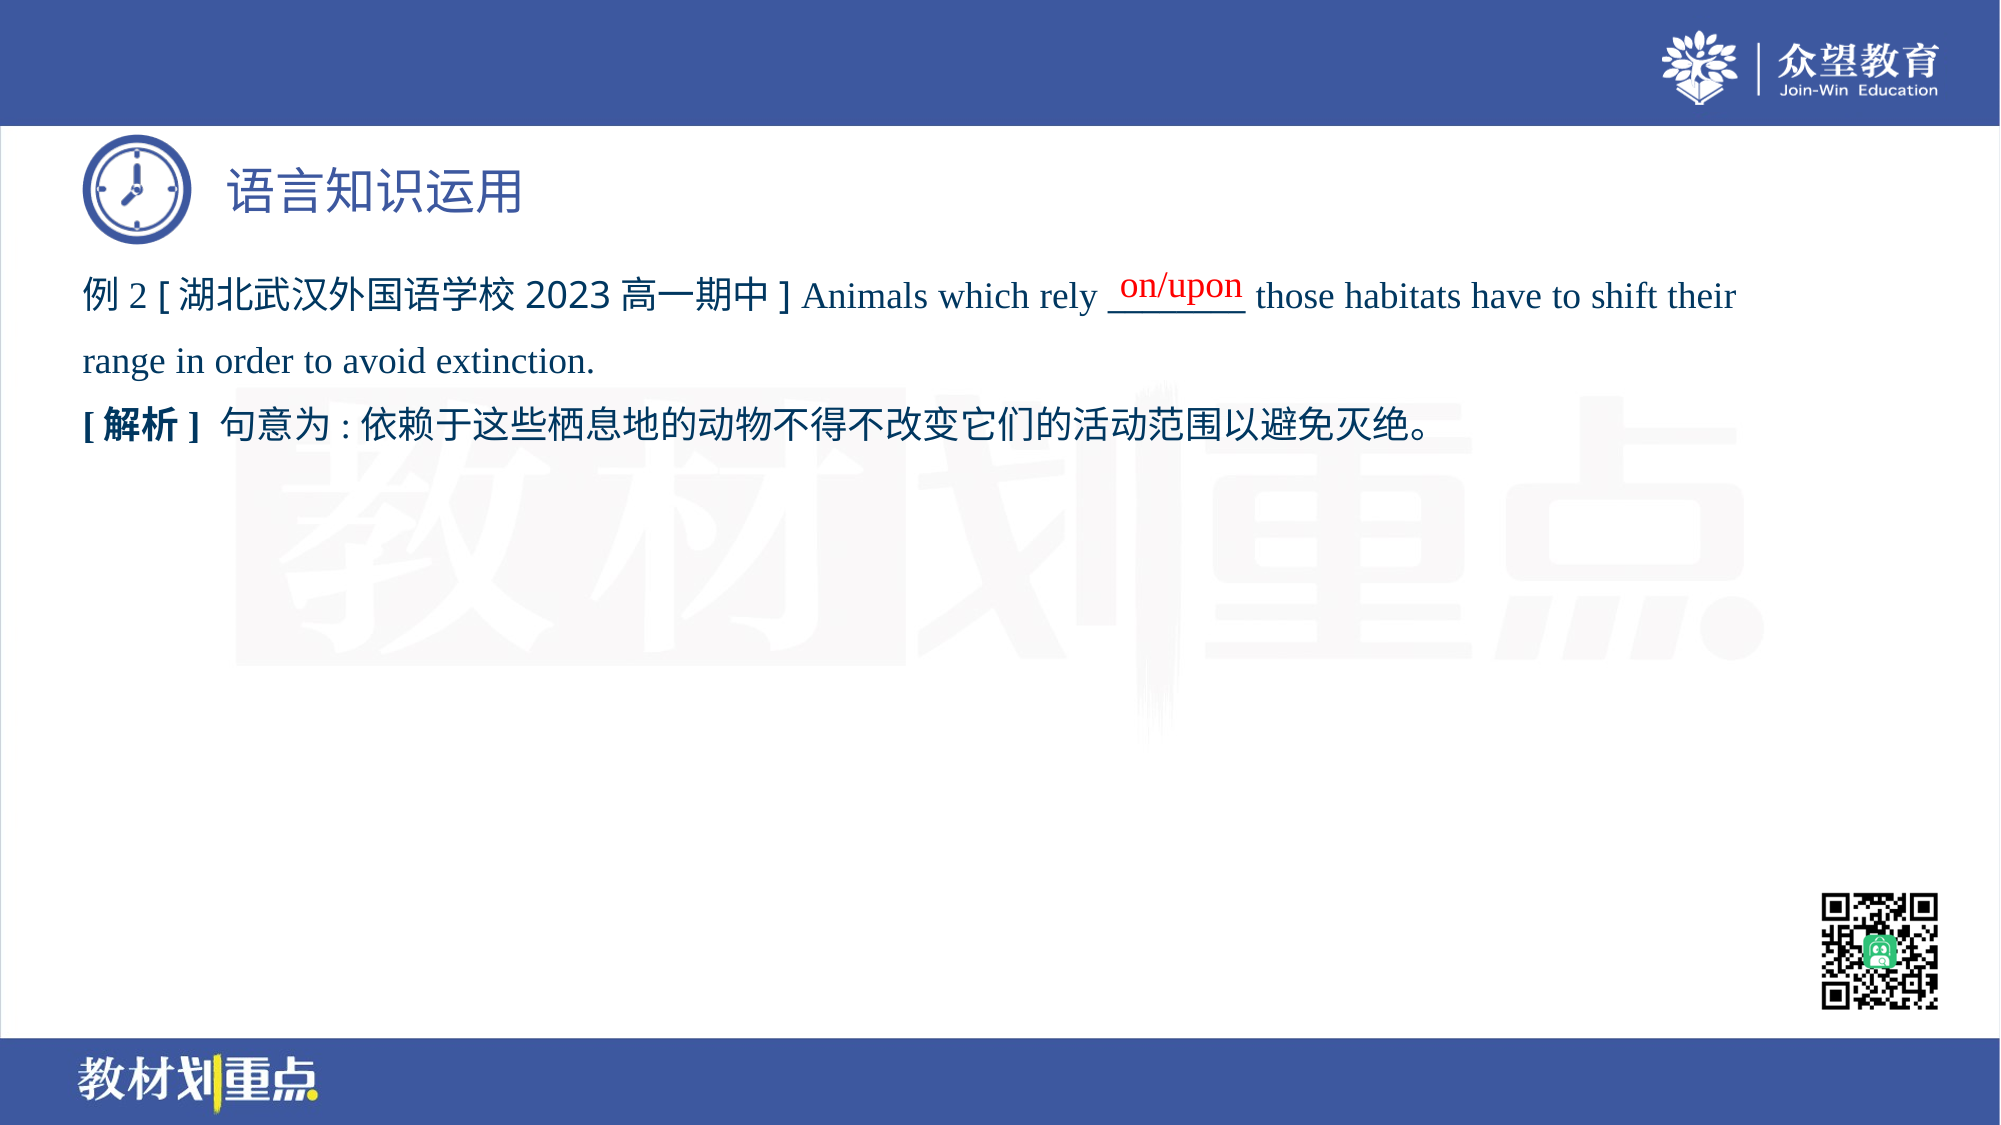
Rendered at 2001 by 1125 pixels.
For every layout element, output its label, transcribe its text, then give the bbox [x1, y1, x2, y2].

picture [0, 0, 2000, 1125]
text_box [解析] 句意为:依赖于这些栖息地的动物不得不改变它们的活动范围以避免灭绝。 [82, 380, 1817, 439]
text_box 例2 [湖北武汉外国语学校2023高一期中] Animals which rely ________ those habitats have to shift their range in order to avoid extinction. [82, 247, 1817, 374]
text_box on/upon [1106, 240, 1257, 299]
